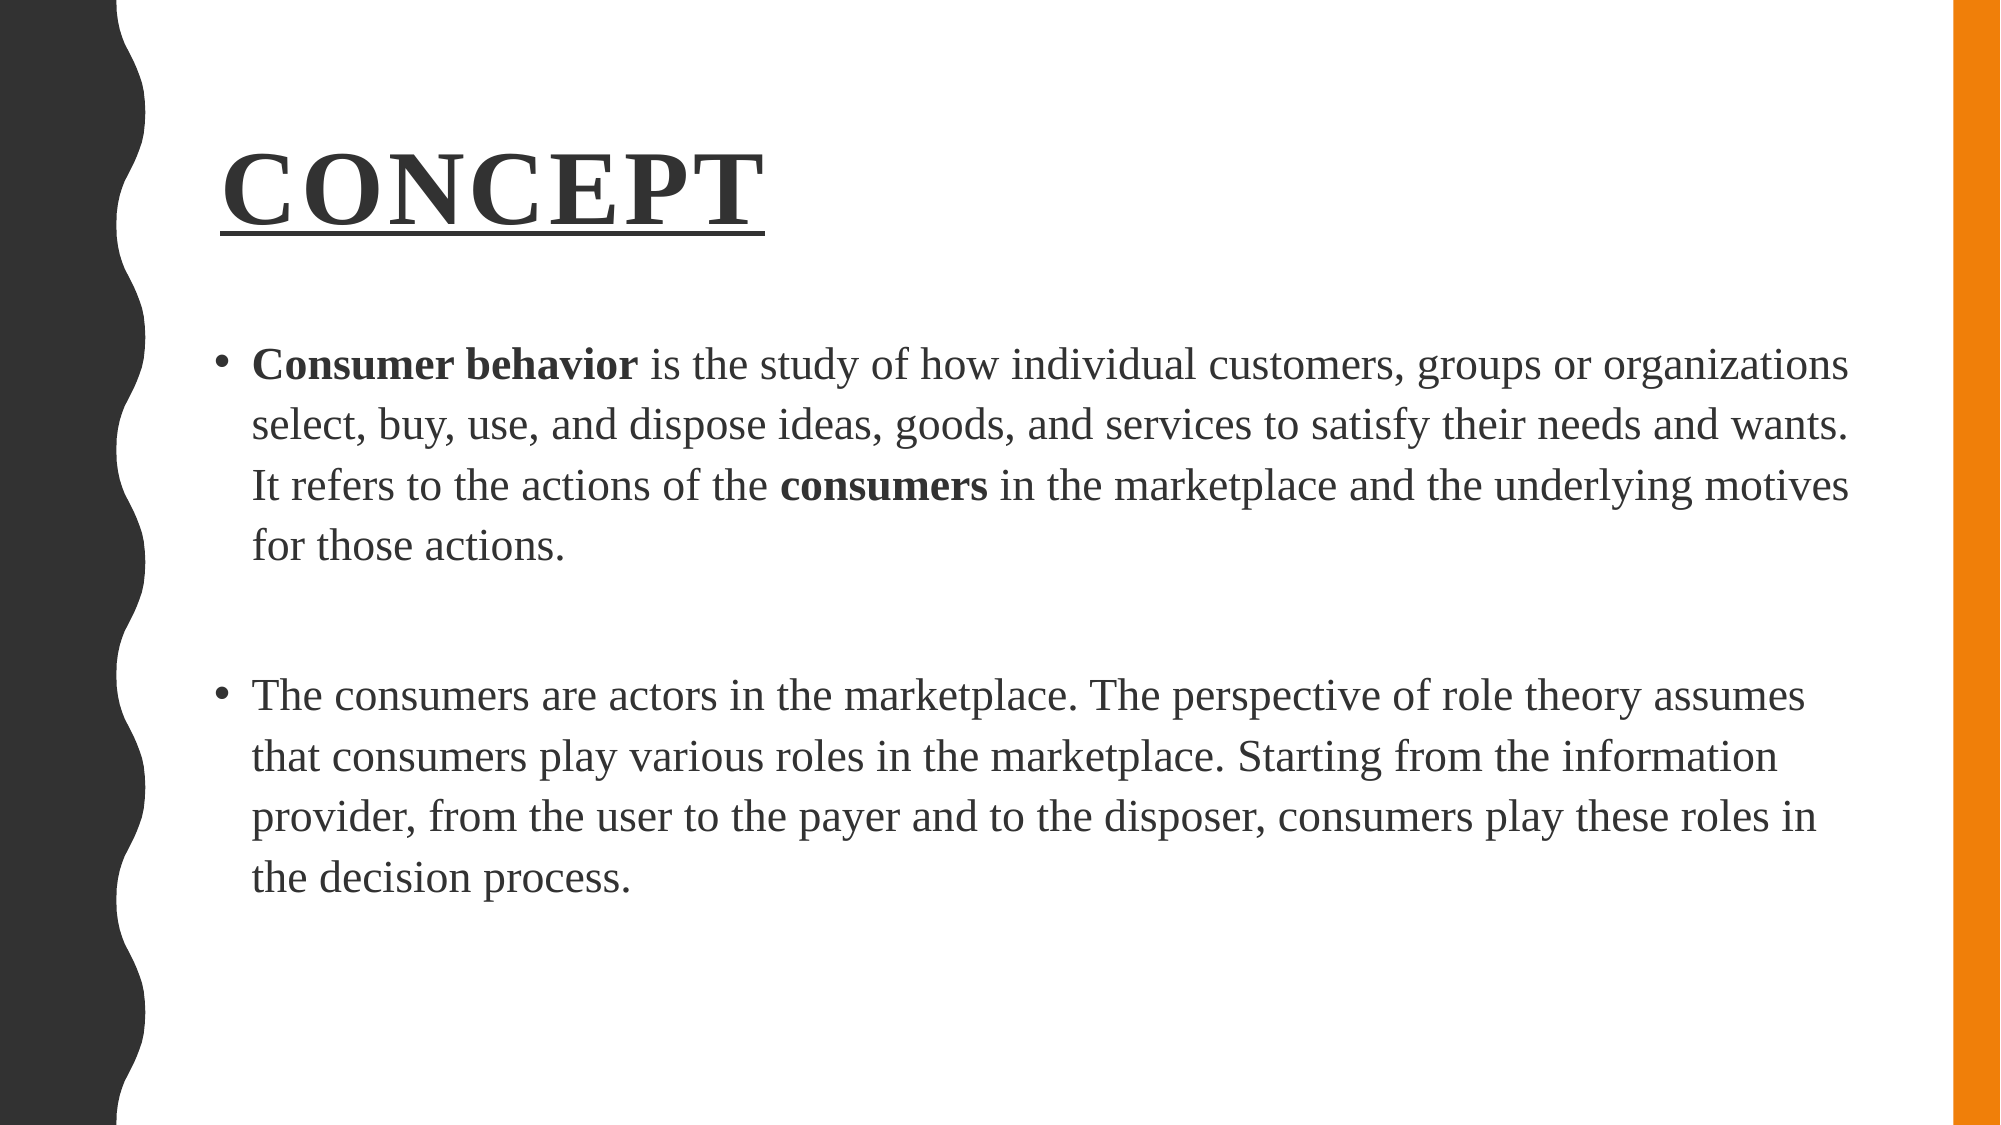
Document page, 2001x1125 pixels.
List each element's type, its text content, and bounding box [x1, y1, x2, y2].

list Consumer behavior is the study of how individual customers, groups or organizations select, buy, use, and dispose ideas, goods, and services to satisfy their needs and wants. It refers to the actions of the consumers in the marketplace and the underlying motives for those actions. The consumers are actors in the marketplace. The per­spective of role theory assumes that consumers play various roles in the marketplace. Starting from the information provider, from the user to the payer and to the disposer, consumers play these roles in the decision process. [199, 320, 1869, 910]
title Concept [205, 125, 1875, 371]
